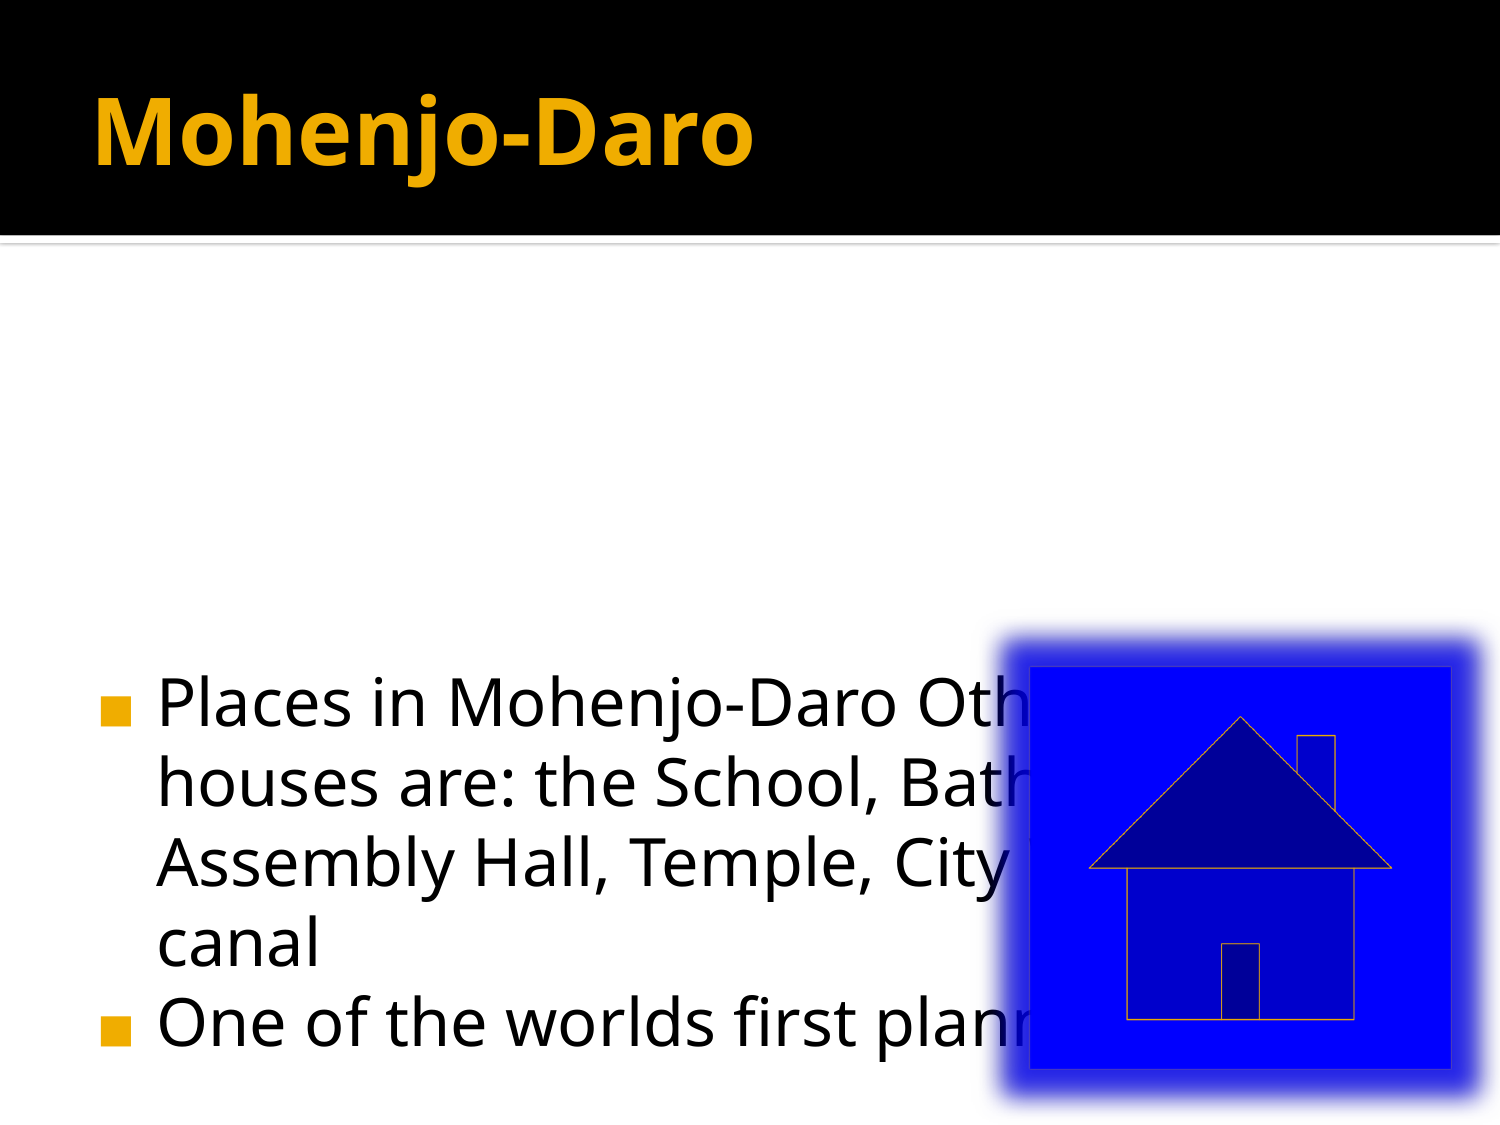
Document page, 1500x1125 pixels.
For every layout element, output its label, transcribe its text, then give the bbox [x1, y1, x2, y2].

list Places in Mohenjo-Daro Other than houses are: the School, Bath, Granary, Assembly Hall, Temple, City Wall & The canal One of the worlds first planned cities [75, 269, 1452, 1069]
title Mohenjo-Daro [75, 24, 1425, 231]
text_box [1031, 668, 1450, 1068]
